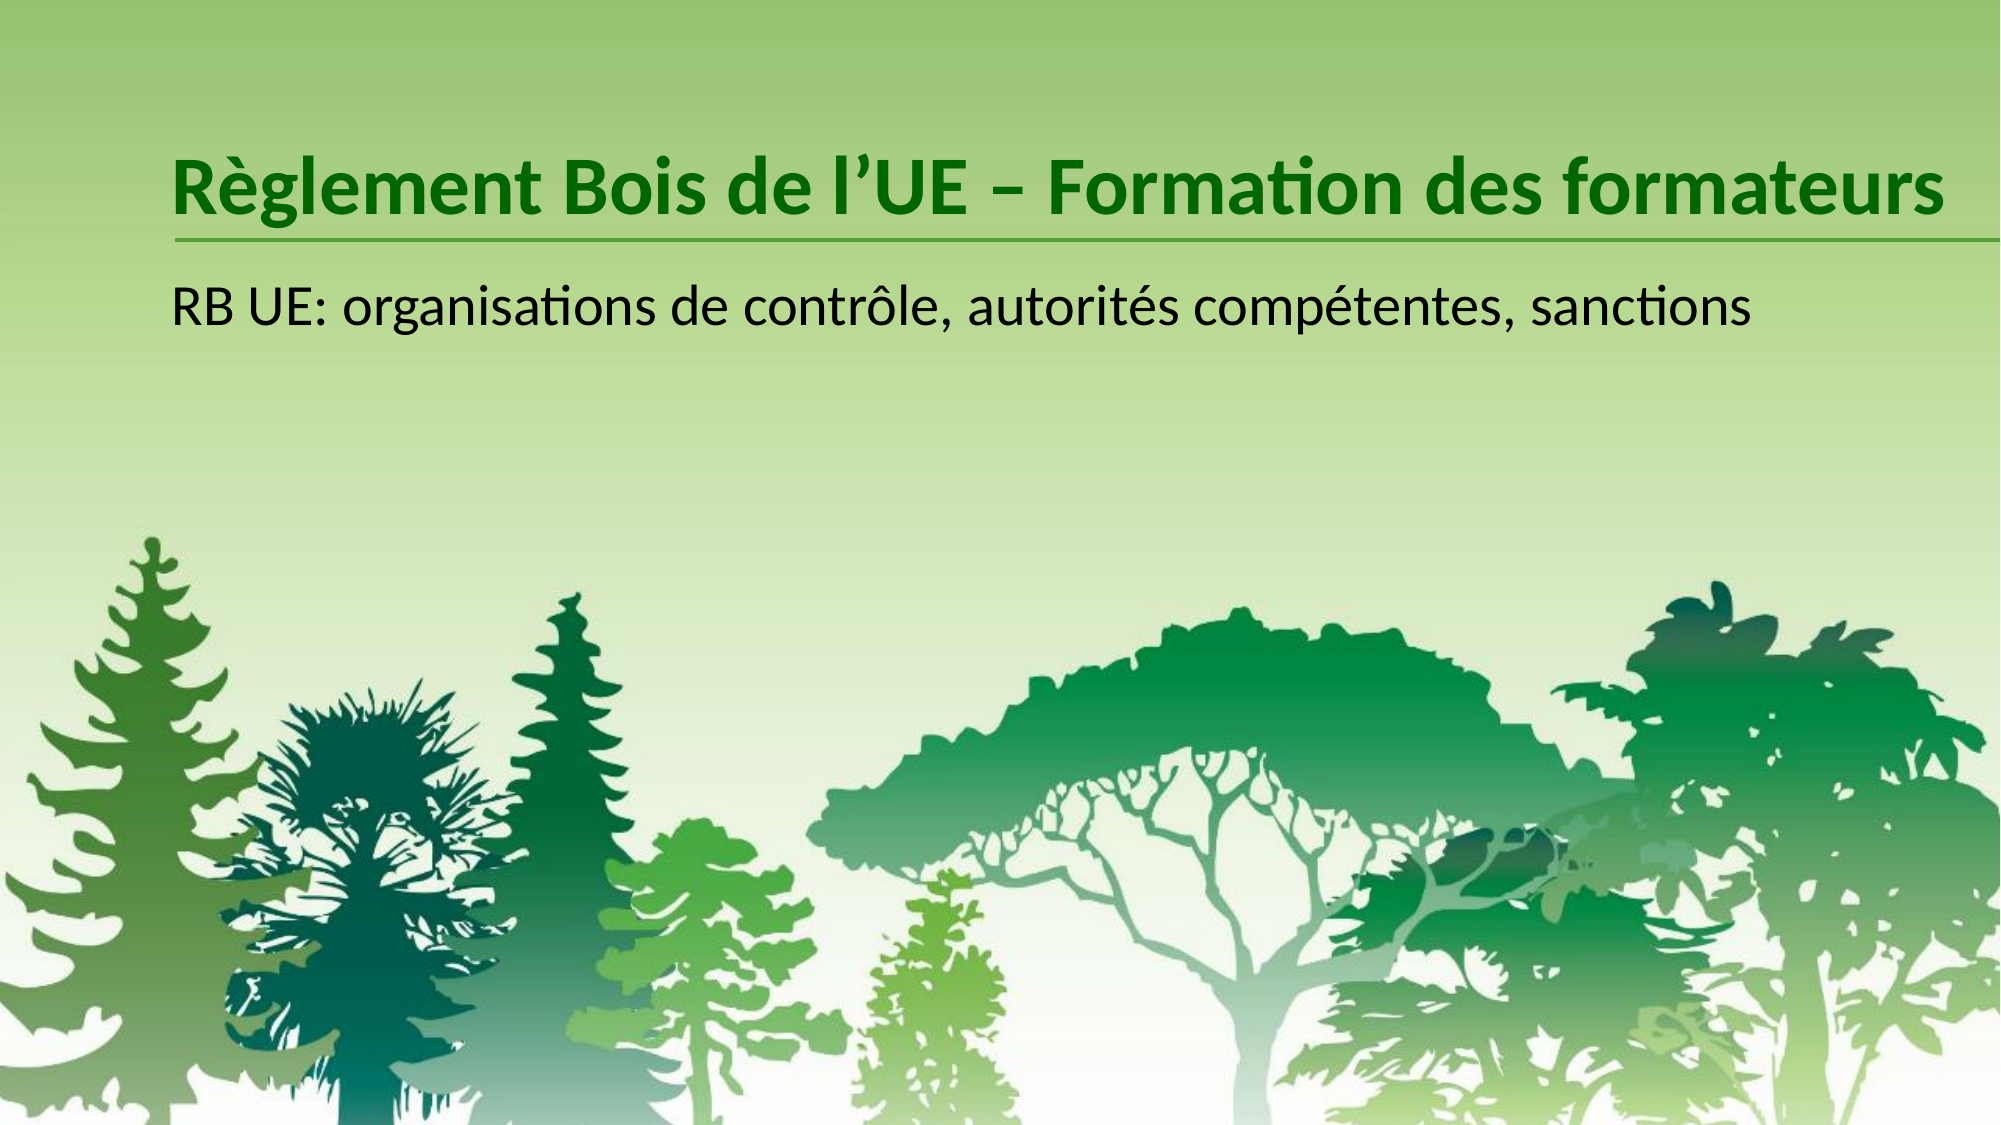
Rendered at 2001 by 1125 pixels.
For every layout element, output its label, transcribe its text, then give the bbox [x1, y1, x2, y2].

title Règlement Bois de l’UE – Formation des formateurs [156, 95, 2000, 241]
slide_number 2 [1493, 1065, 1944, 1125]
subtitle RB UE: organisations de contrôle, autorités compétentes, sanctions [156, 267, 1961, 540]
picture [0, 0, 2001, 1125]
